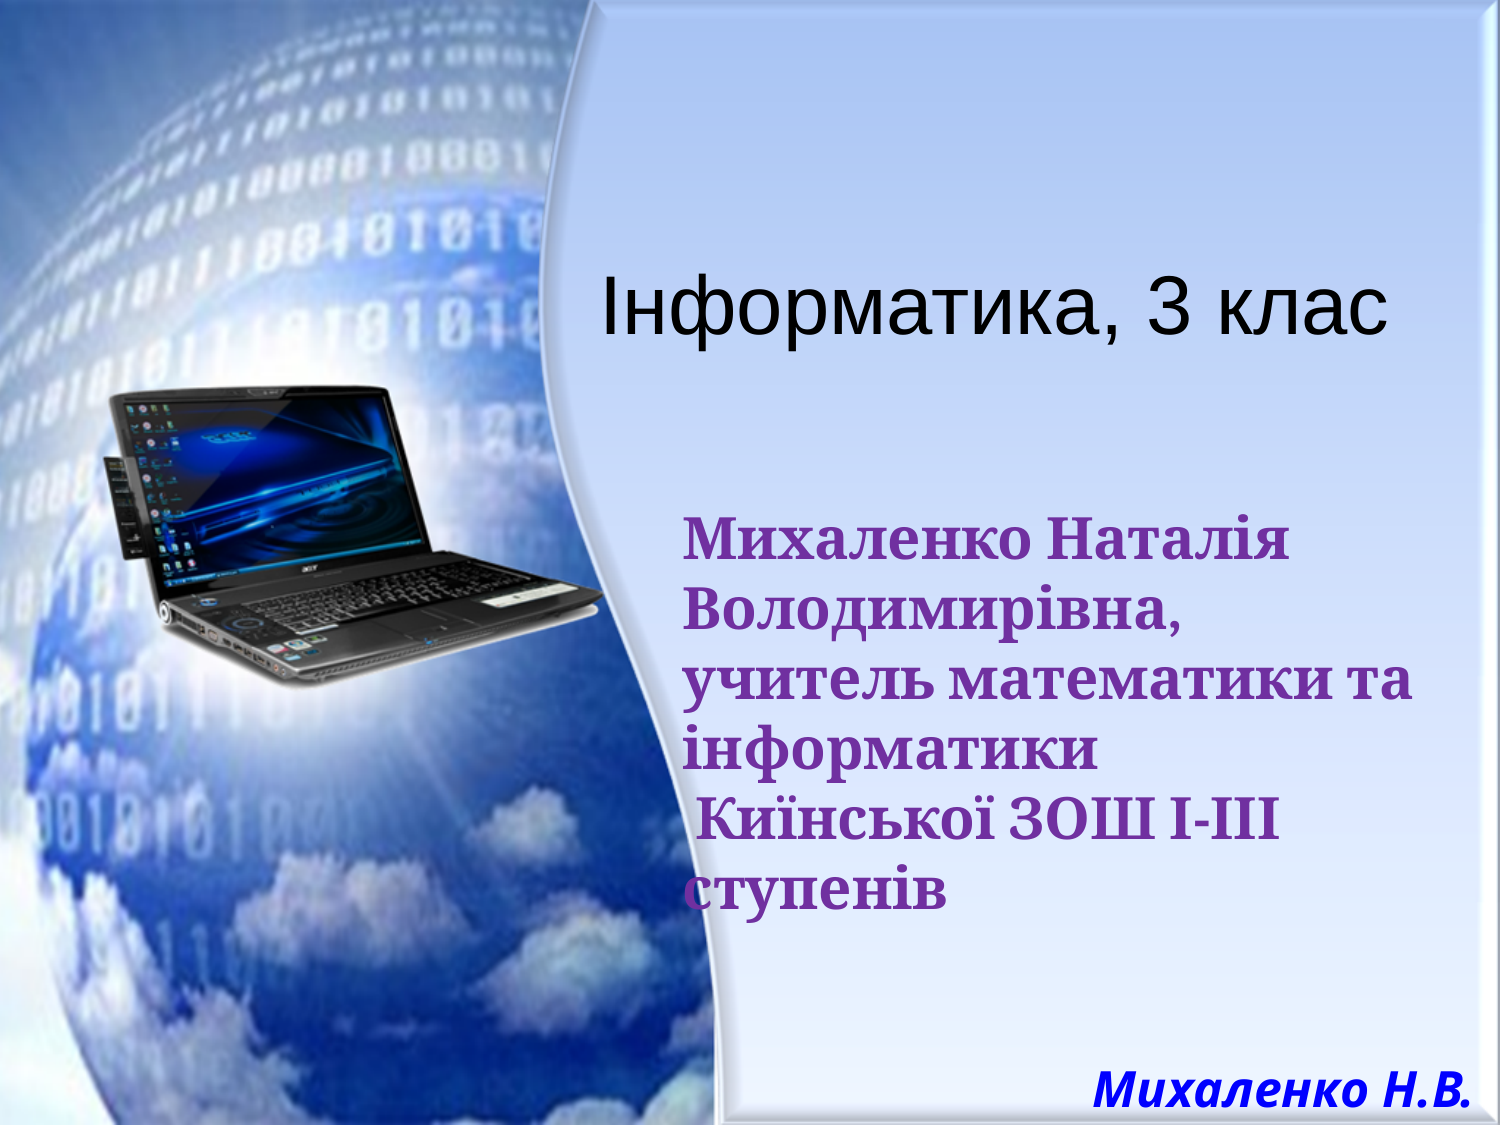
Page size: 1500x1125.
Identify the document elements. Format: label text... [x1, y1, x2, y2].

picture [0, 0, 1500, 1125]
text_box [734, 486, 766, 639]
text_box Інформатика, 3 клас [584, 243, 1459, 359]
subtitle Михаленко Наталія Володимирівна, учитель математики та інформатики Киїнської ЗОШ І-ІІІ ступенів [666, 433, 1500, 898]
text_box Михаленко Н.В. [1078, 1049, 1500, 1125]
